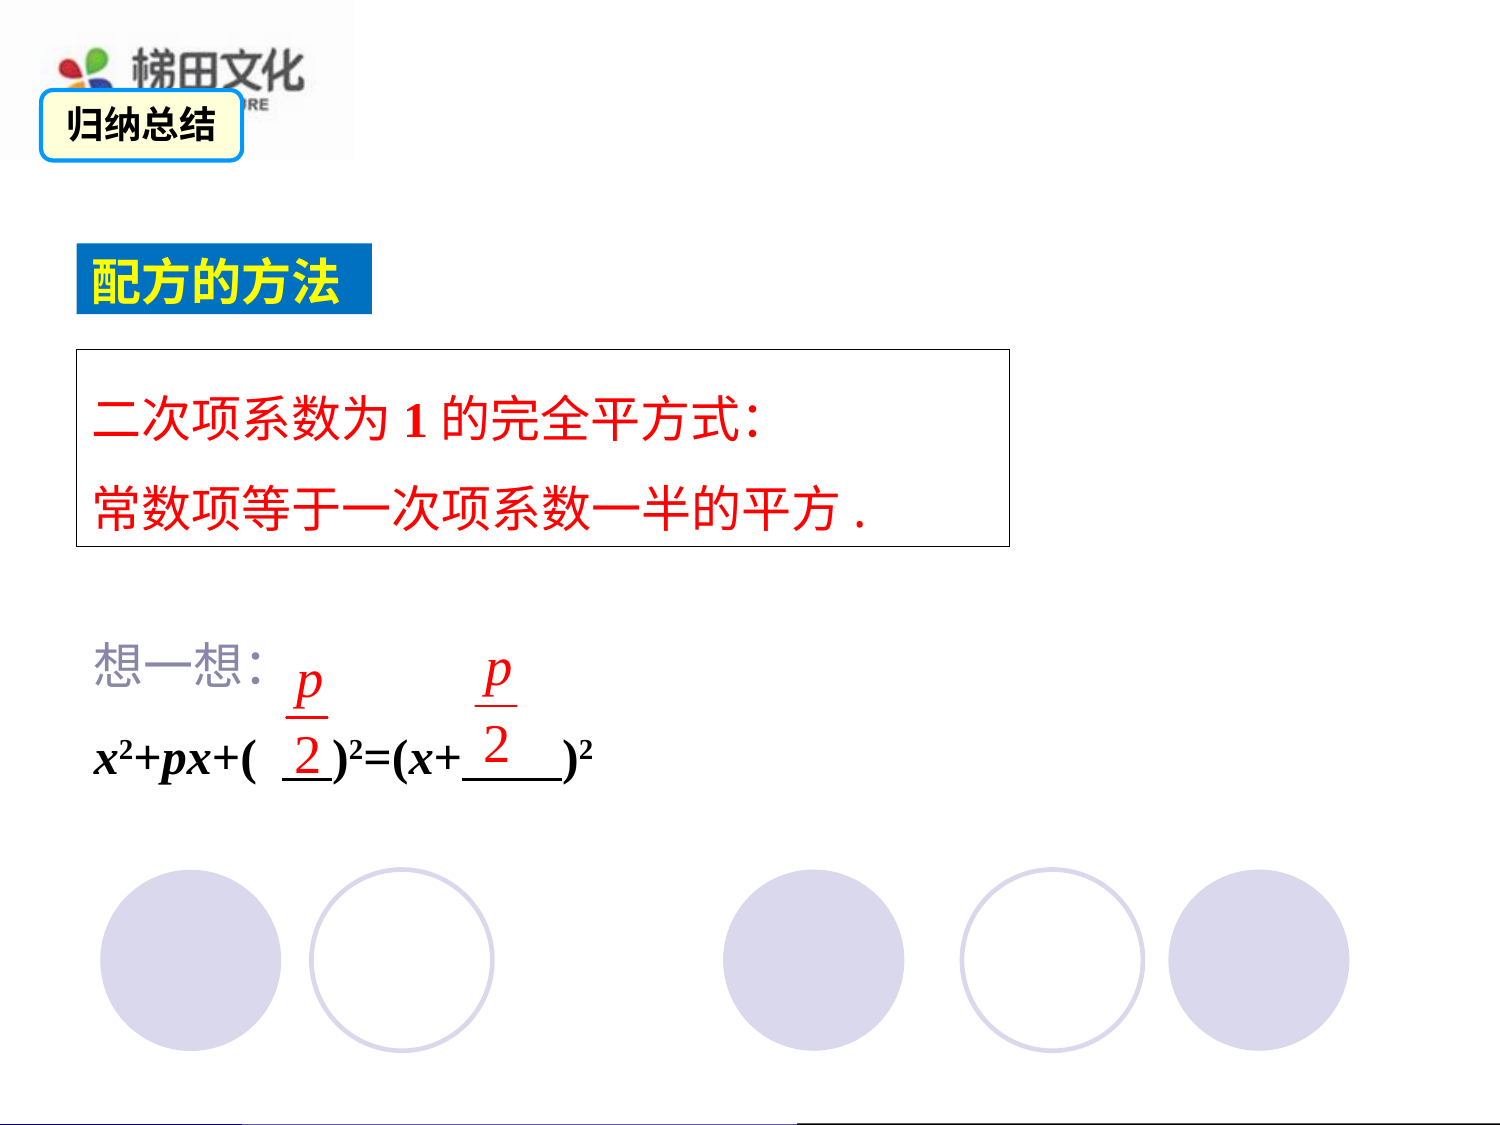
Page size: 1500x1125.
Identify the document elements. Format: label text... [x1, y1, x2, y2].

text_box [466, 633, 526, 775]
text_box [277, 644, 337, 786]
text_box 归纳总结 [41, 90, 243, 161]
text_box 想一想： x2+px+( )2=(x+ )2 [79, 597, 609, 793]
picture [0, 0, 355, 160]
text_box 配方的方法 [76, 243, 372, 315]
text_box 二次项系数为1的完全平方式： 常数项等于一次项系数一半的平方. [76, 349, 1010, 547]
